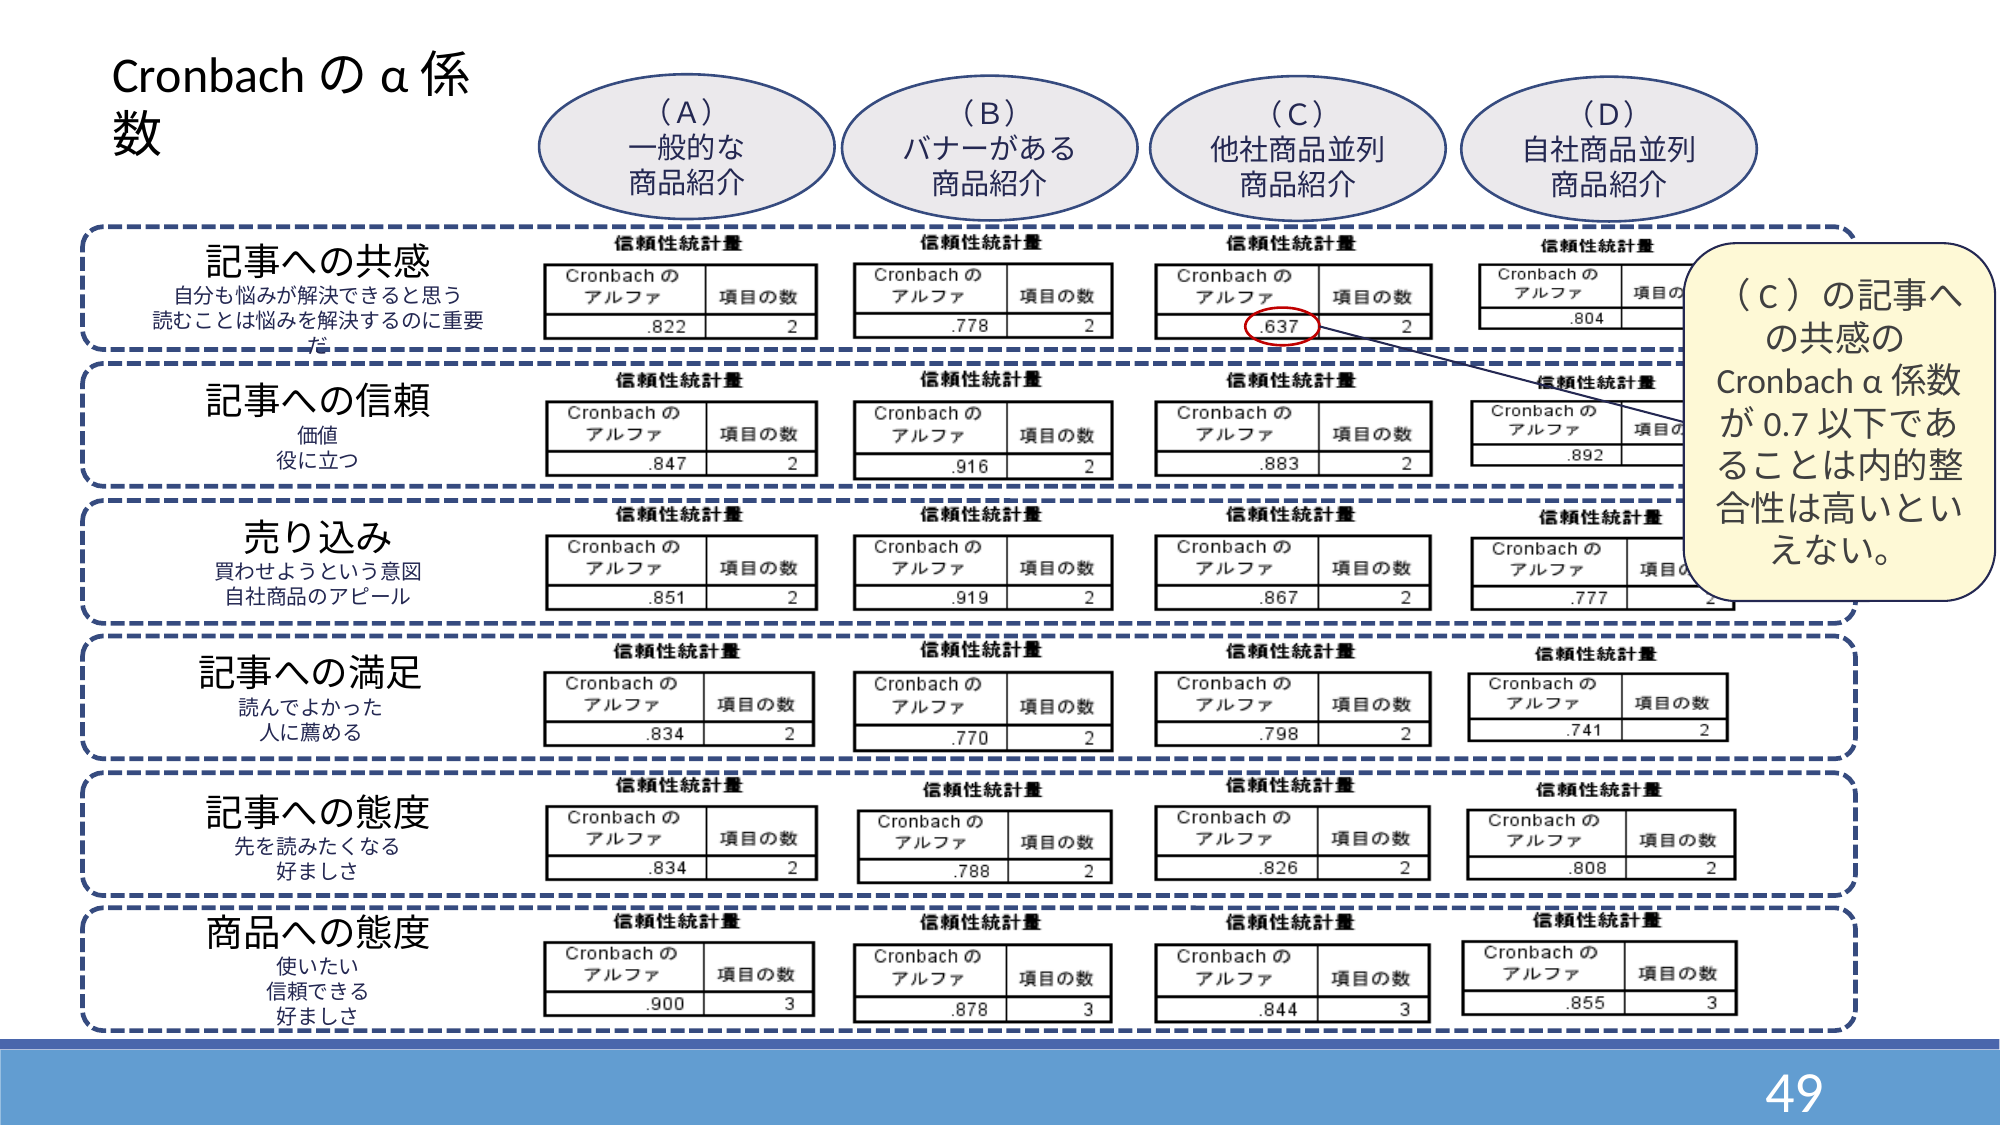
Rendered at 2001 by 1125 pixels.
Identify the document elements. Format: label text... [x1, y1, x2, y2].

text_box （Ｄ） 自社商品並列商品紹介 [1459, 75, 1759, 220]
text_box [81, 226, 1856, 1038]
slide_number 49 [1624, 1059, 1840, 1120]
text_box （Ｃ） 他社商品並列商品紹介 [1148, 74, 1448, 220]
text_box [1319, 325, 1685, 423]
text_box （C）の記事への共感のCronbach α係数が0.7以下であることは内的整合性は高いといえない。 [1866, 243, 1996, 601]
text_box Cronbachのα係数 [97, 34, 525, 170]
text_box （Ｂ） バナーがある商品紹介 [840, 74, 1139, 220]
text_box （Ａ） 一般的な 商品紹介 [537, 72, 836, 220]
